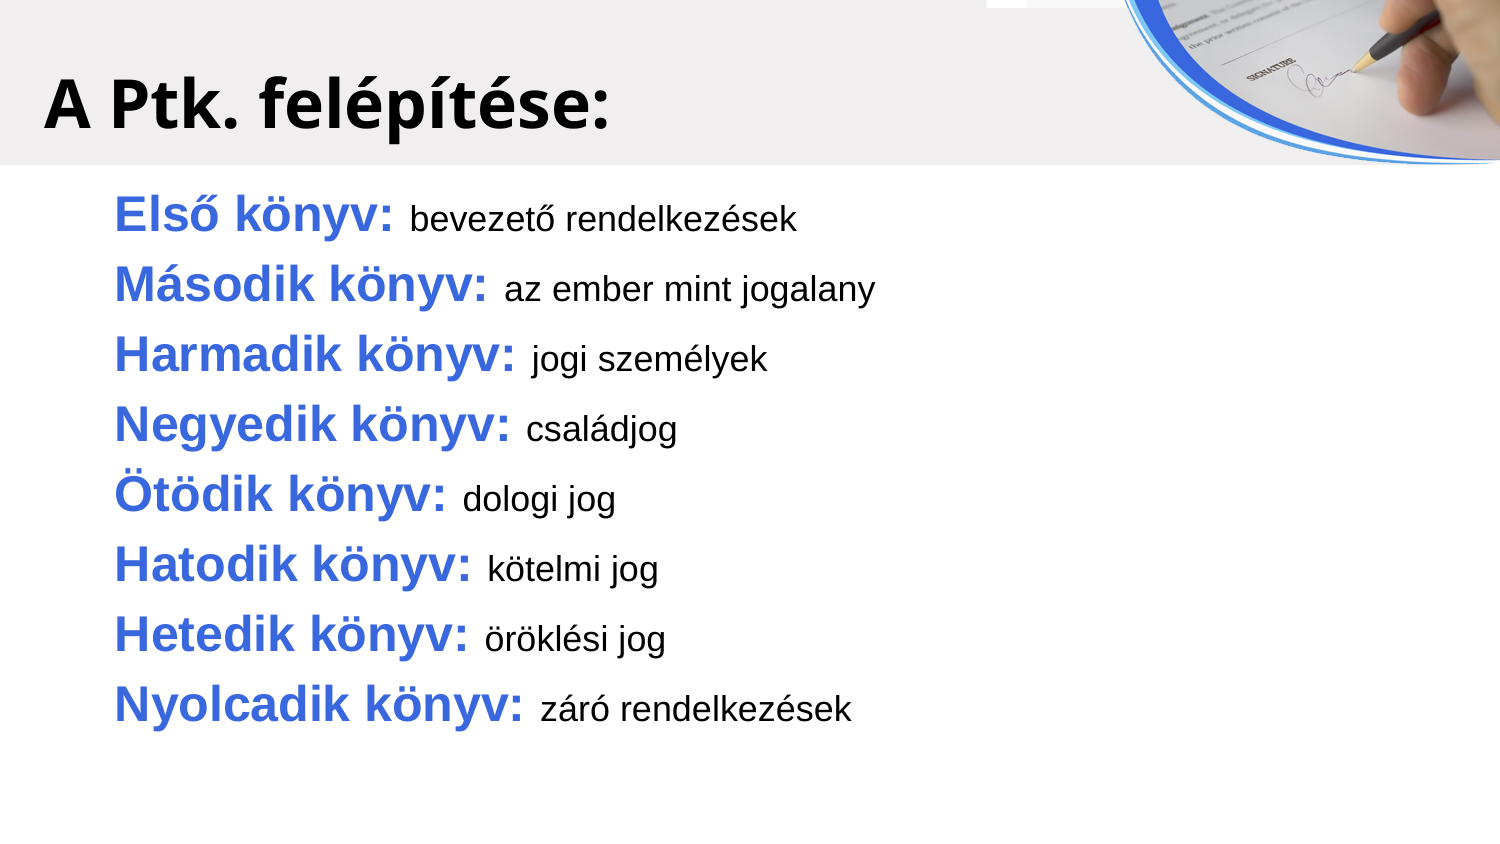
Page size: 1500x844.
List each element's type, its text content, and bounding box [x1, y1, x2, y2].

picture [0, 0, 1500, 844]
list A Ptk. felépítése: [29, 13, 1500, 151]
list Első könyv: bevezető rendelkezések Második könyv: az ember mint jogalany Harmadik könyv: jogi személyek Negyedik könyv: családjog Ötödik könyv: dologi jog Hatodik könyv: kötelmi jog Hetedik könyv: öröklési jog Nyolcadik könyv: záró rendelkezések [100, 173, 1400, 741]
